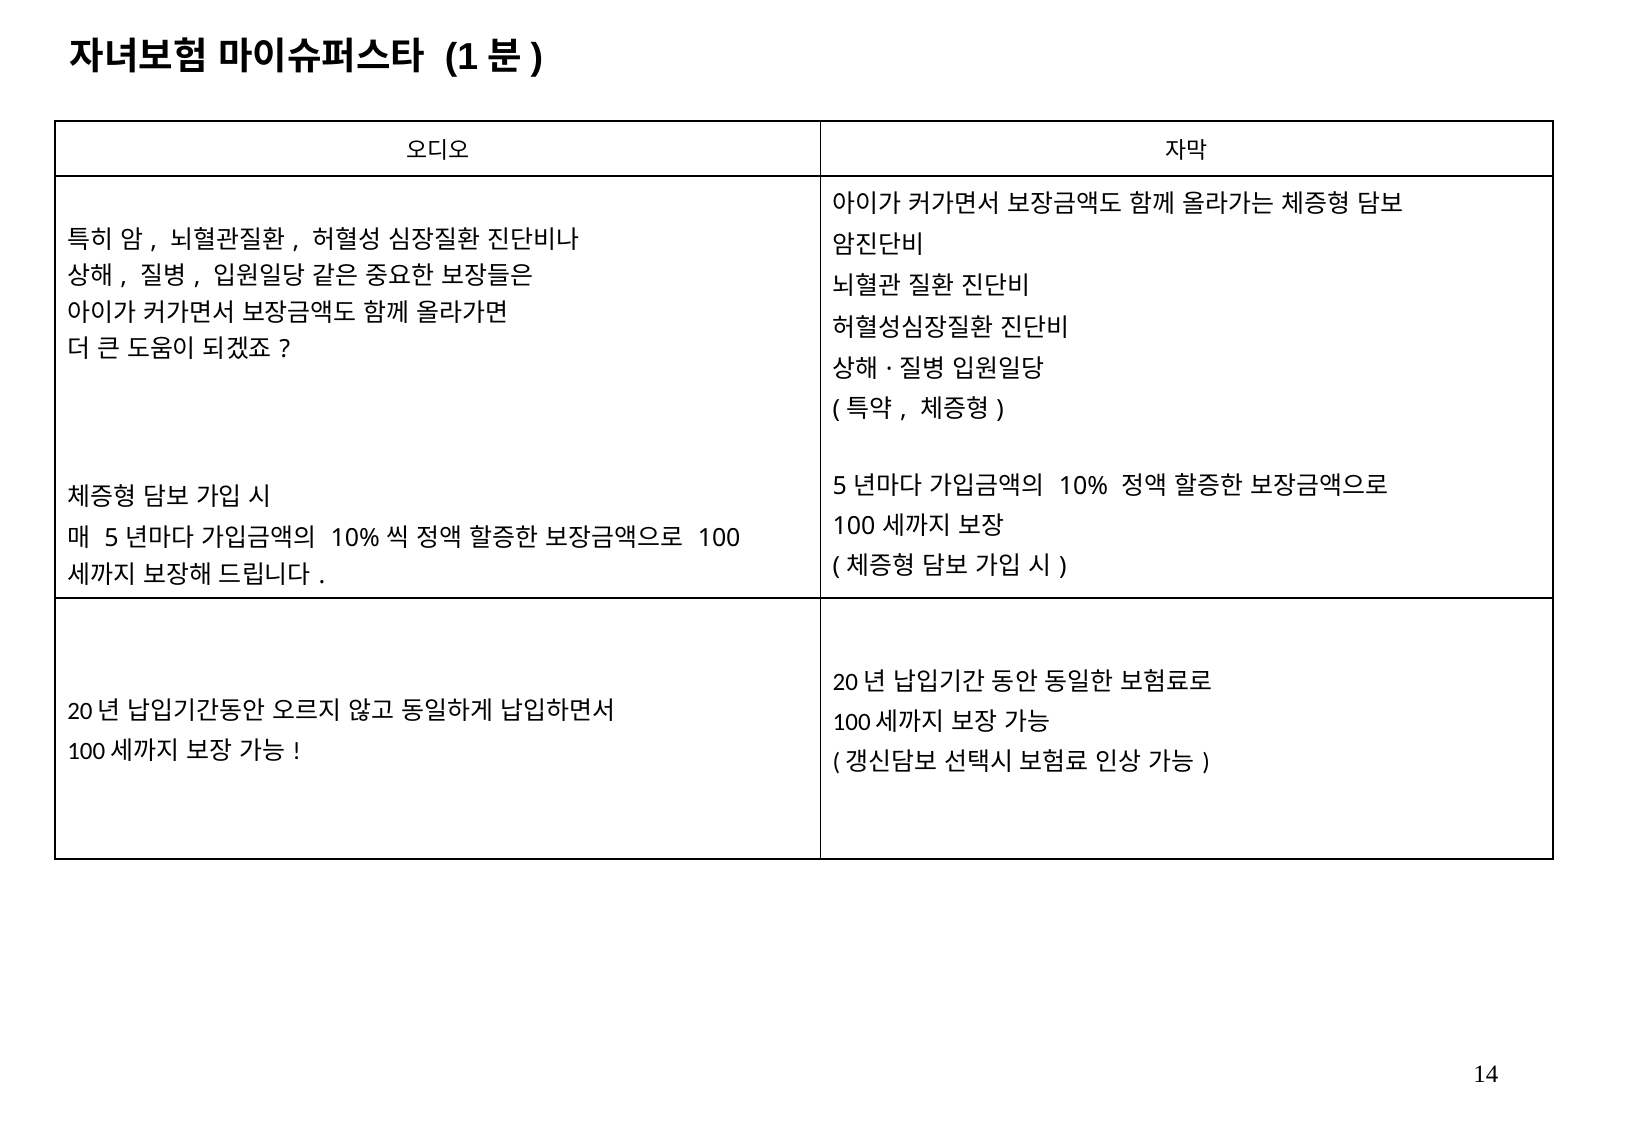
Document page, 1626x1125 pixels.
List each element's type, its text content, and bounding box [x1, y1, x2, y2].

table_cell 20년 납입기간동안 오르지 않고 동일하게 납입하면서 100세까지 보장 가능! [56, 599, 820, 858]
text_box 자녀보험 마이슈퍼스타 (1분) [55, 24, 1280, 84]
table_cell 20년 납입기간 동안 동일한 보험료로 100세까지 보장 가능 (갱신담보 선택시 보험료 인상 가능) [821, 599, 1552, 858]
slide_number 14 [1147, 1042, 1514, 1103]
table_header 자막 [821, 122, 1552, 175]
table_cell 특히 암, 뇌혈관질환, 허혈성 심장질환 진단비나 상해, 질병, 입원일당 같은 중요한 보장들은 아이가 커가면서 보장금액도 함께 올라가면 더 큰 도움이 되겠죠? 체증형 담보 가입 시 매 5년마다 가입금액의 10%씩 정액 할증한 보장금액으로 100세까지 보장해 드립니다. [56, 177, 820, 597]
table_cell 아이가 커가면서 보장금액도 함께 올라가는 체증형 담보 암진단비 뇌혈관 질환 진단비 허혈성심장질환 진단비 상해·질병 입원일당 (특약, 체증형) 5년마다 가입금액의 10% 정액 할증한 보장금액으로 100세까지 보장 (체증형 담보 가입 시) [821, 177, 1552, 597]
table_header 오디오 [56, 122, 820, 175]
